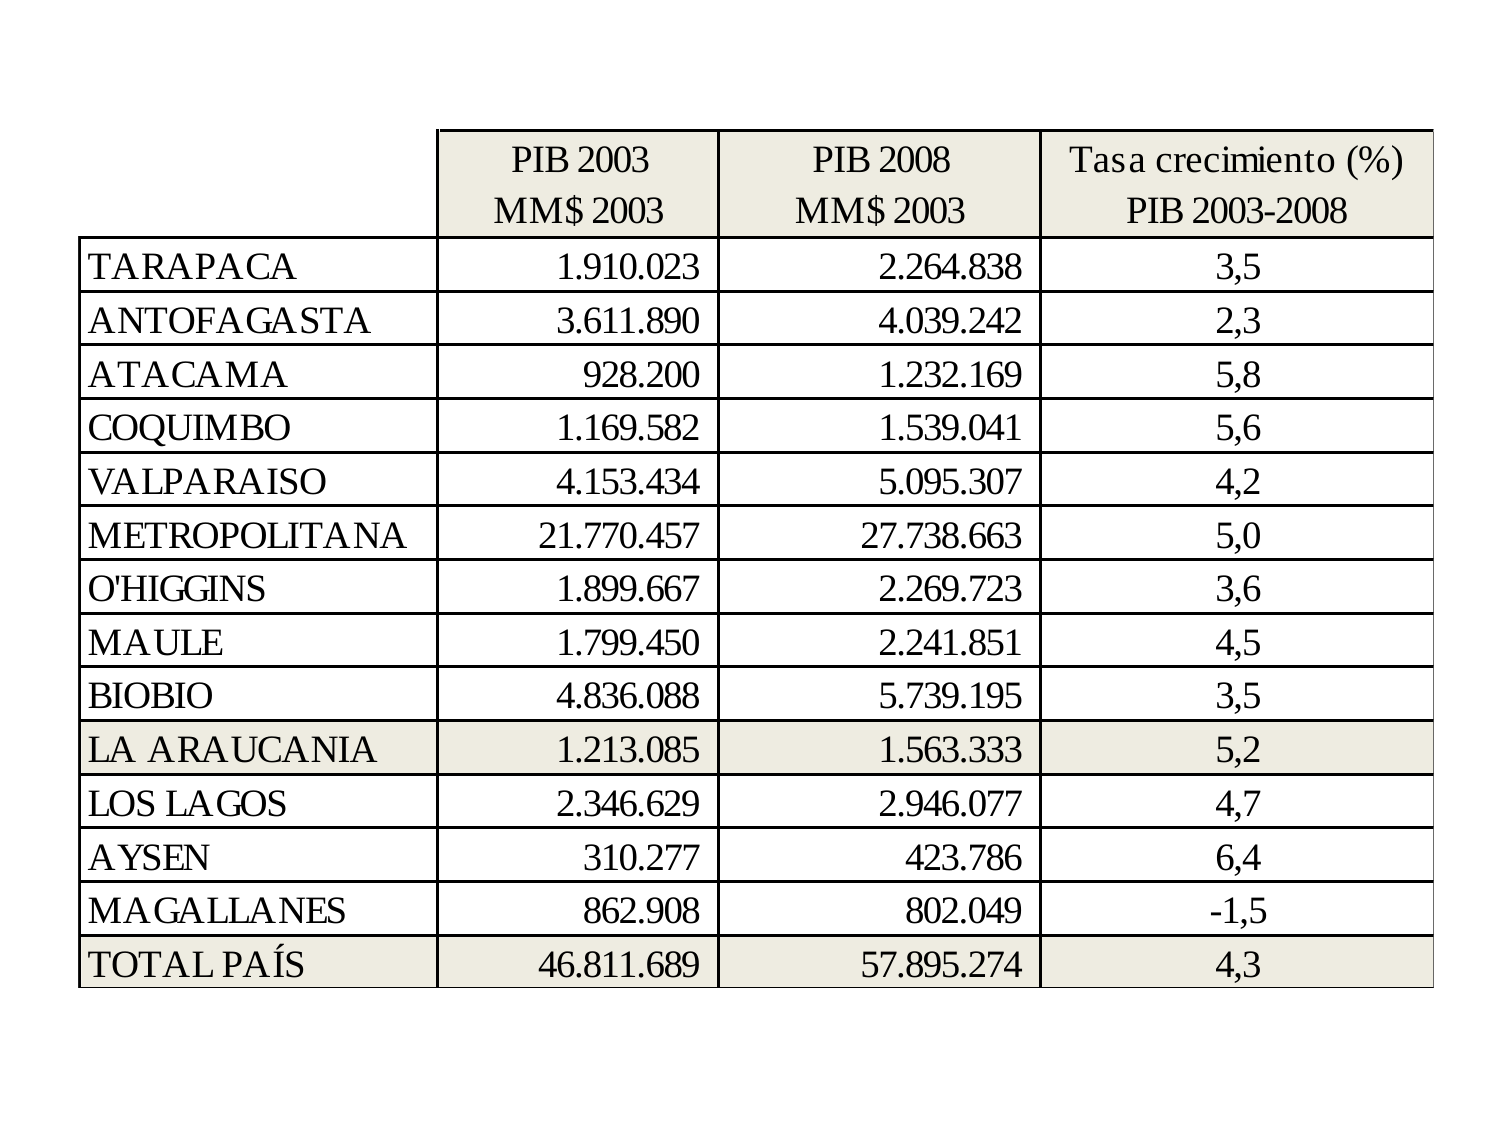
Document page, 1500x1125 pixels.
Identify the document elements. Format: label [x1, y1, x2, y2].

picture [78, 128, 1437, 991]
